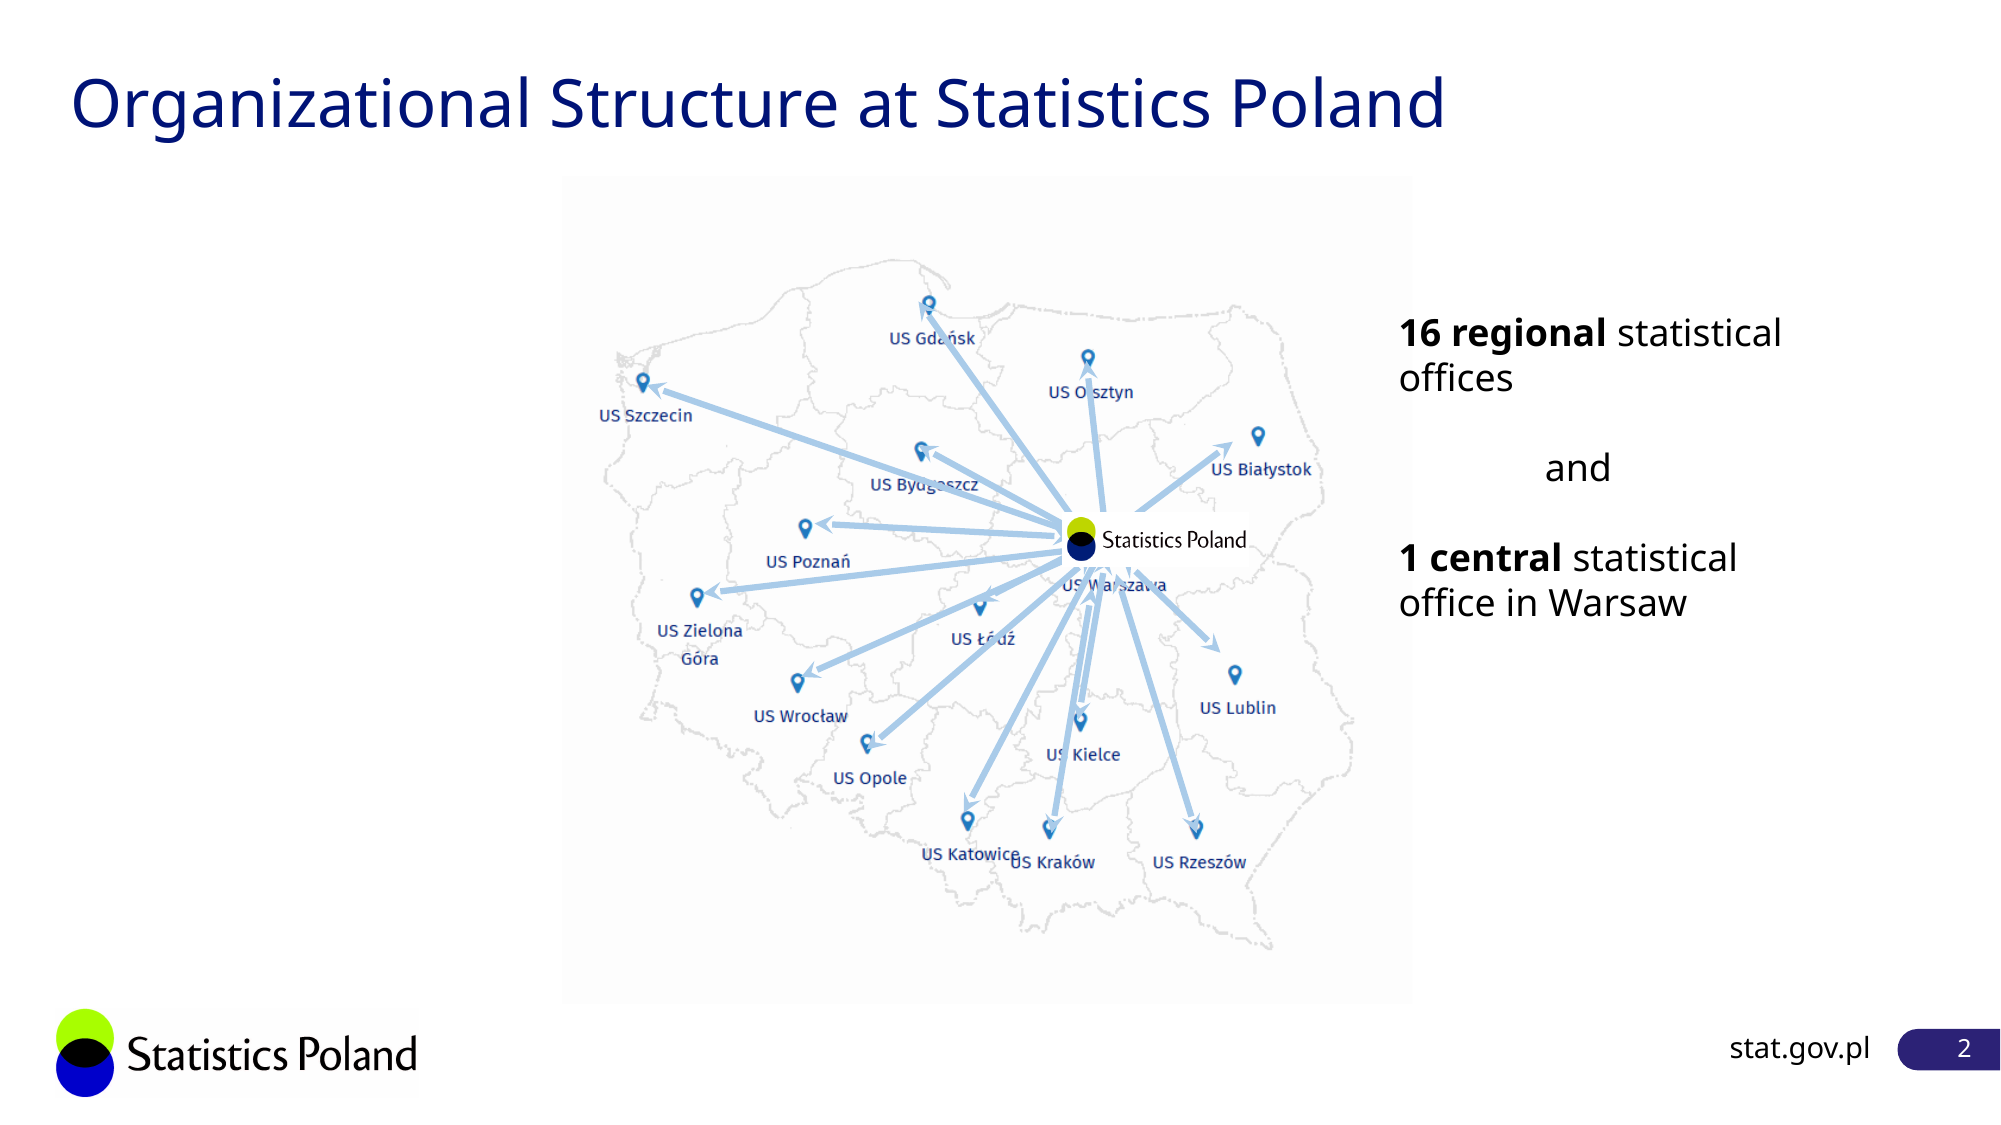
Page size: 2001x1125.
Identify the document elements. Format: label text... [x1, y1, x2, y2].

picture [55, 1008, 419, 1098]
title Organizational Structure at Statistics Poland [55, 31, 1945, 150]
footer stat.gov.pl [418, 1005, 1886, 1094]
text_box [562, 176, 1825, 1004]
